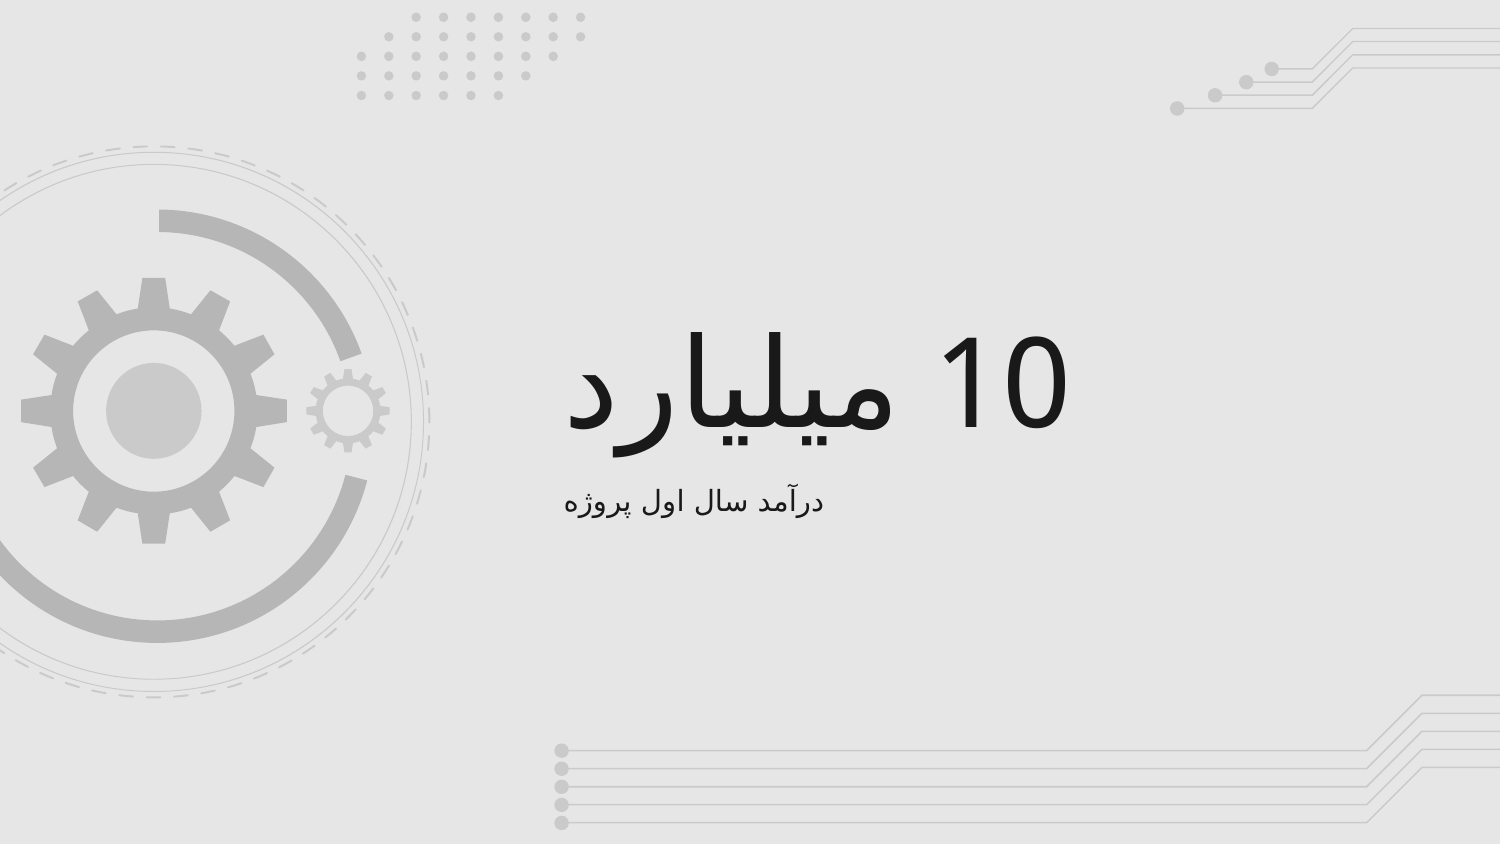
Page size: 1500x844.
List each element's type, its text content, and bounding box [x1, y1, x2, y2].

subtitle درآمد سال اول پروژه [548, 467, 1383, 549]
title 10 میلیارد [548, 294, 1383, 467]
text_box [0, 145, 431, 699]
